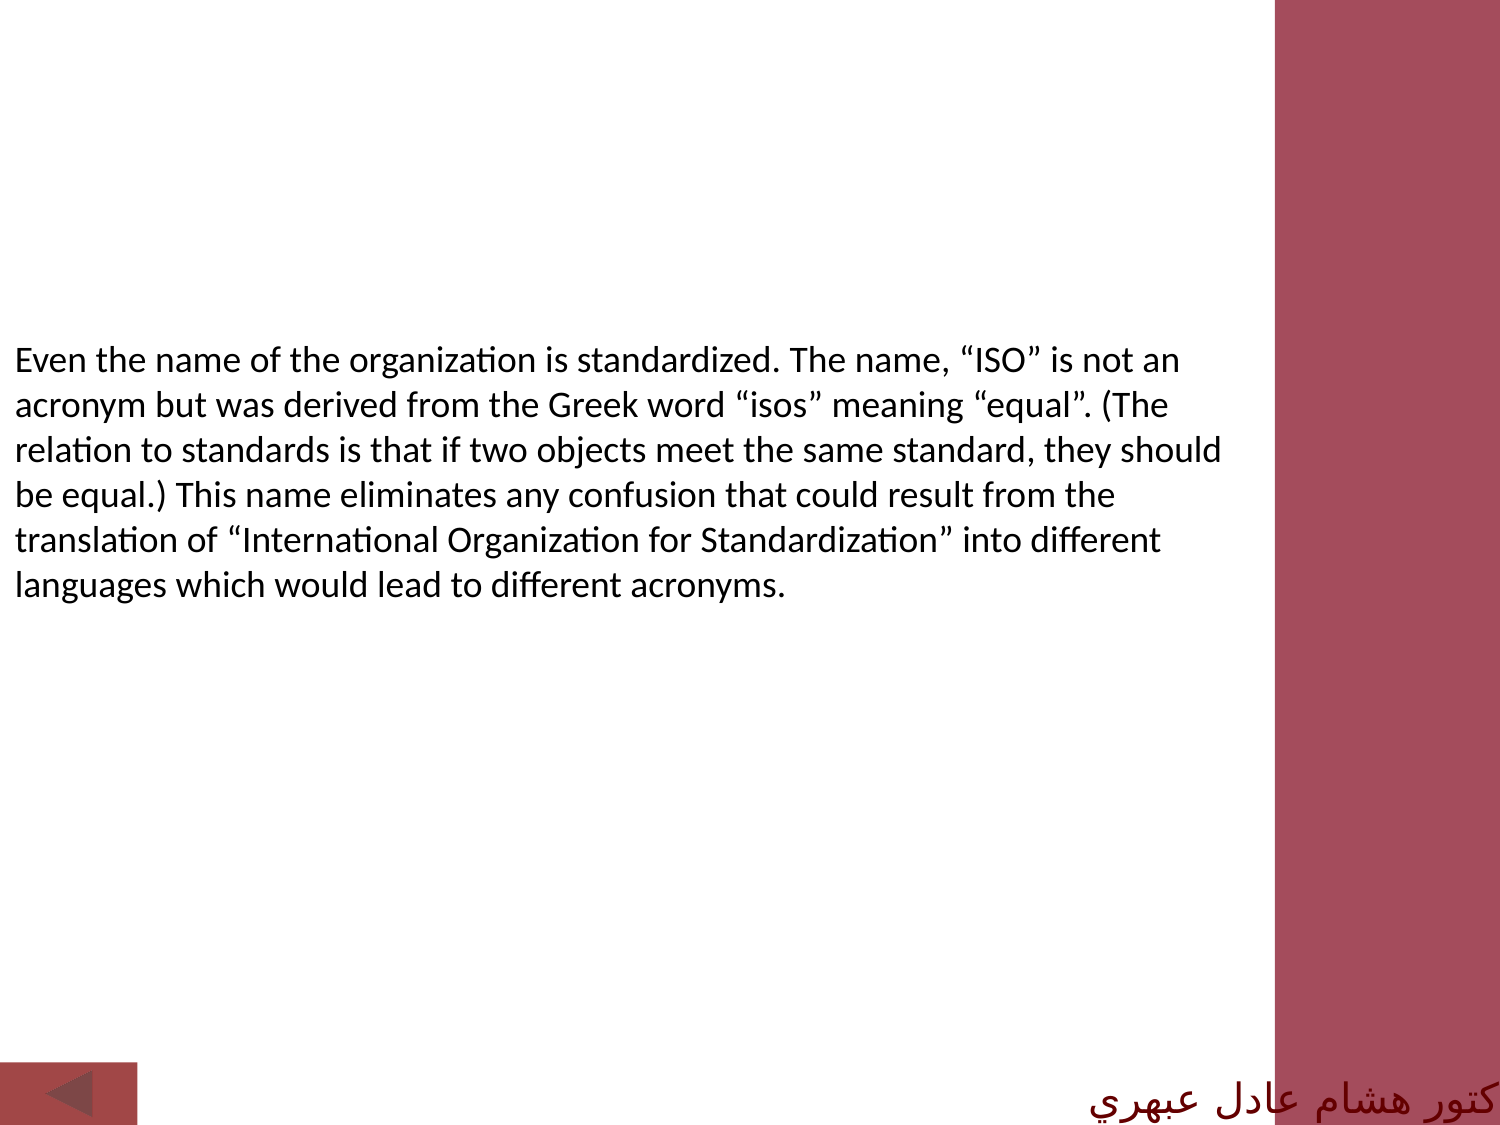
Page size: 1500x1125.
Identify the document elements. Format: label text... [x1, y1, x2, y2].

text_box Even the name of the organization is standardized. The name, “ISO” is not an acronym but was derived from the Greek word “isos” meaning “equal”. (The relation to standards is that if two objects meet the same standard, they should be equal.) This name eliminates any confusion that could result from the translation of “International Organization for Standardization” into different languages which would lead to different acronyms. [0, 327, 1275, 613]
text_box [0, 1060, 140, 1125]
text_box الدكتور هشام عادل عبهري [1073, 1064, 1500, 1125]
text_box [1273, 0, 1500, 1064]
